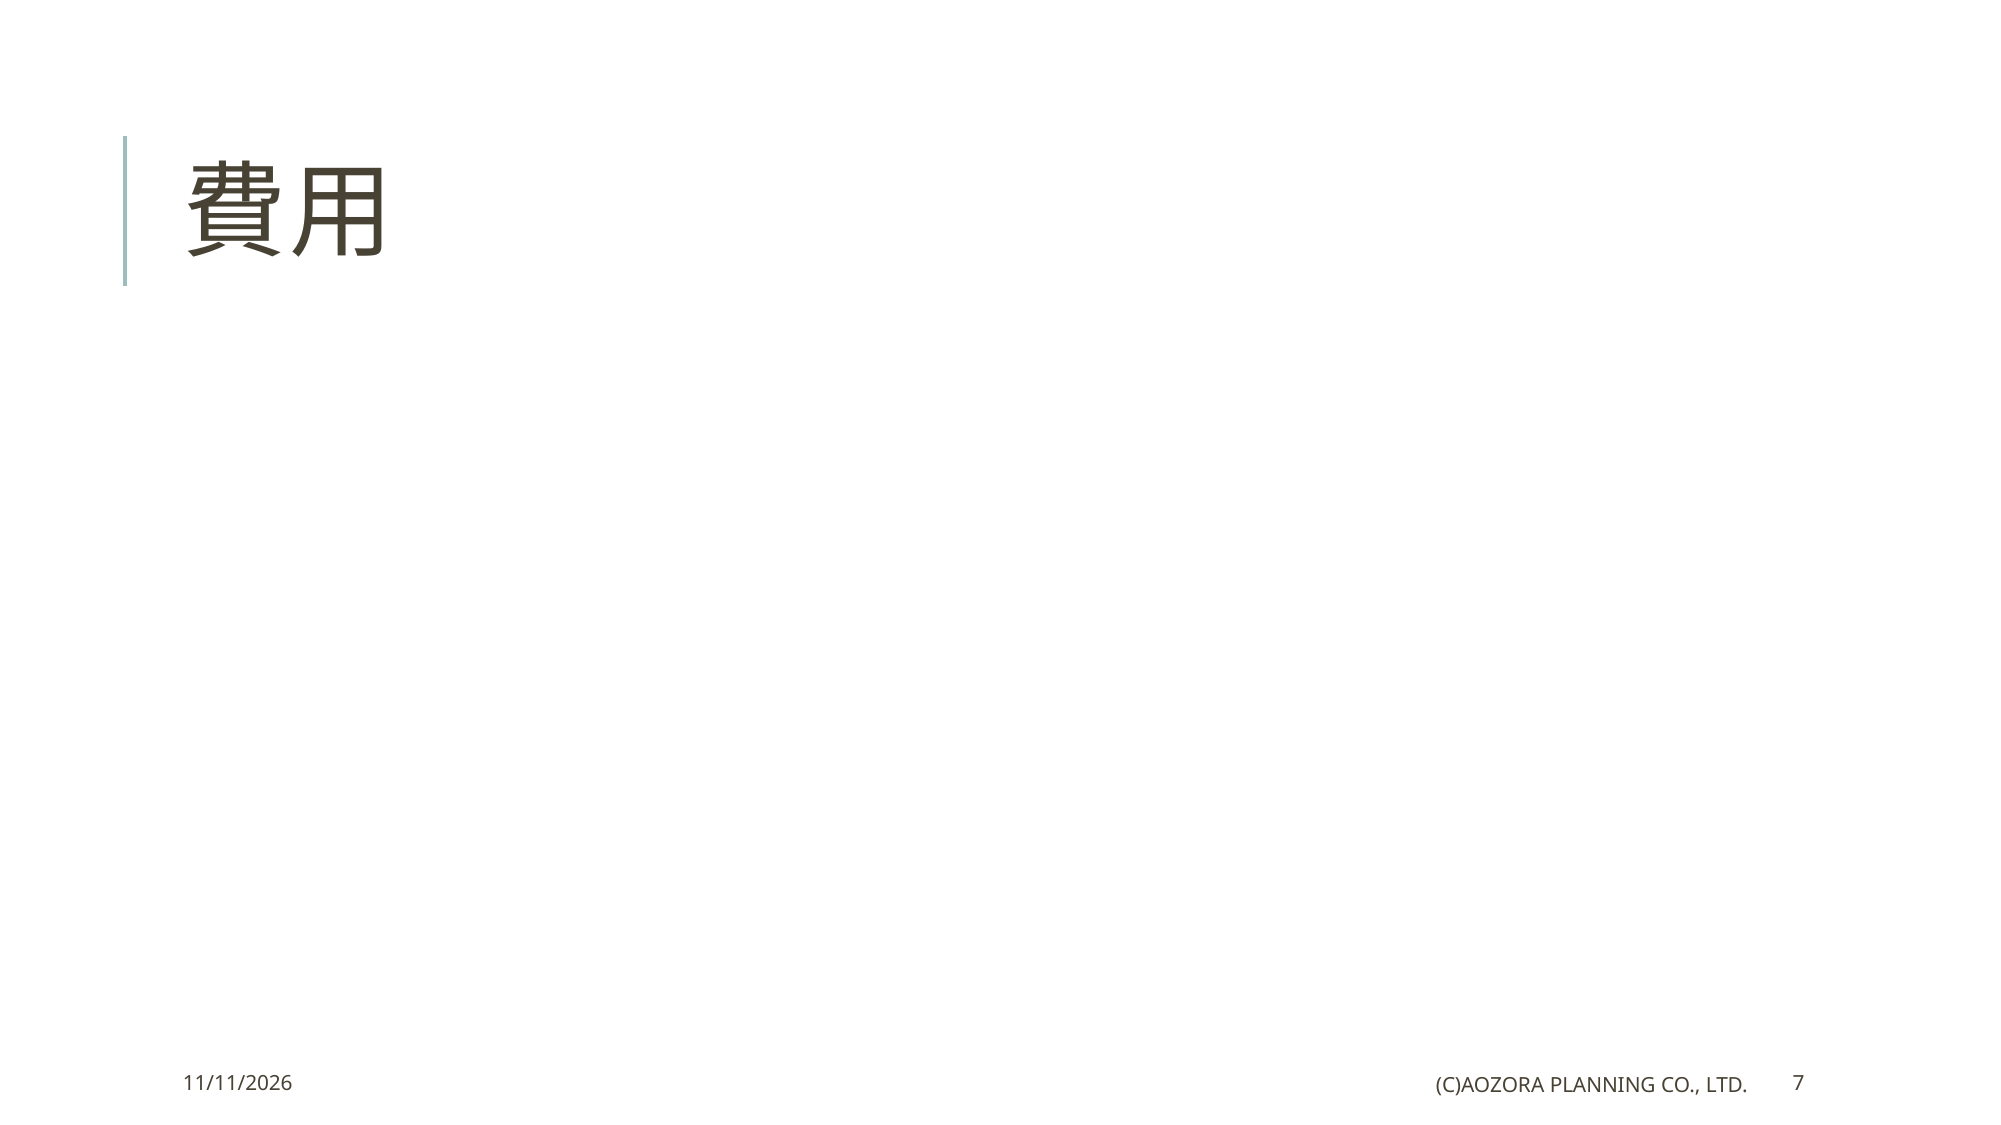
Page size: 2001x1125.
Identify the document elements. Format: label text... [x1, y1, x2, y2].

title 費用 [168, 96, 1763, 342]
footer (c)Aozora Planning Co., Ltd. [794, 1061, 1763, 1107]
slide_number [168, 1061, 522, 1107]
slide_number 7 [1777, 1061, 1938, 1107]
